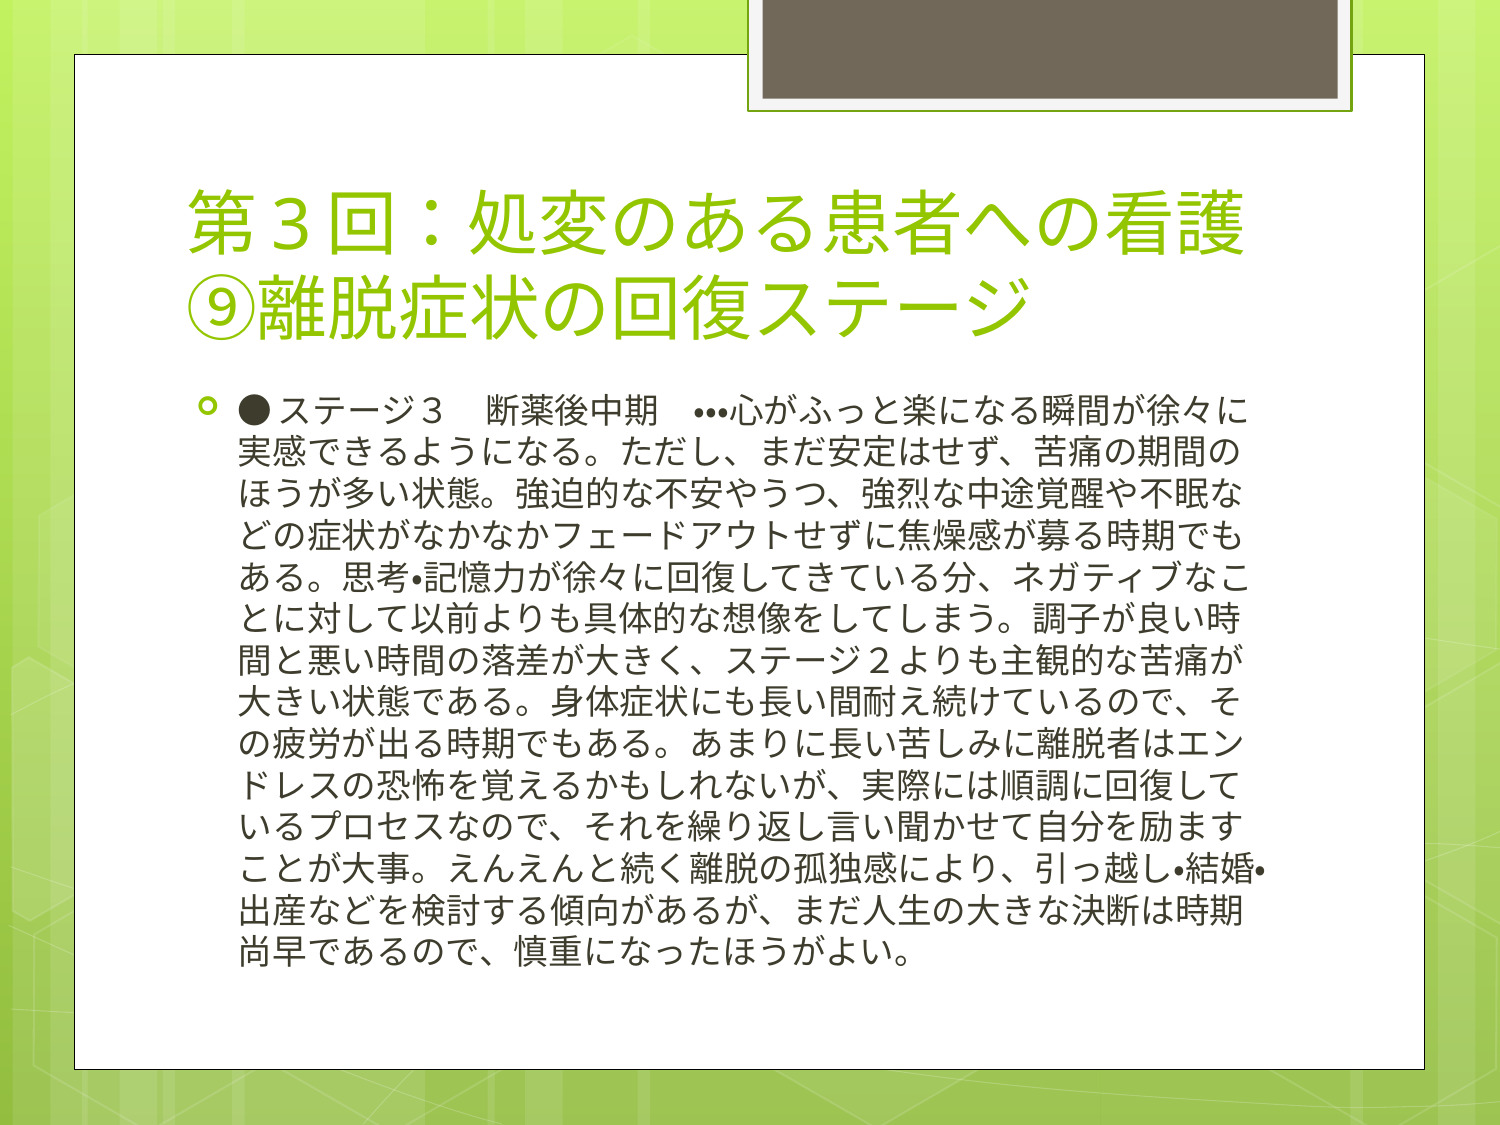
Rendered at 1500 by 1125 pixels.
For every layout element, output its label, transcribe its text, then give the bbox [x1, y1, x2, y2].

title 第3回：処変のある患者への看護 ⑨離脱症状の回復ステージ [171, 168, 1324, 357]
list ●ステージ３ 断薬後中期 ・・・心がふっと楽になる瞬間が徐々に実感できるようになる。ただし、まだ安定はせず、苦痛の期間のほうが多い状態。強迫的な不安やうつ、強烈な中途覚醒や不眠などの症状がなかなかフェードアウトせずに焦燥感が募る時期でもある。思考・記憶力が徐々に回復してきている分、ネガティブなことに対して以前よりも具体的な想像をしてしまう。調子が良い時間と悪い時間の落差が大きく、ステージ２よりも主観的な苦痛が大きい状態である。身体症状にも長い間耐え続けているので、その疲労が出る時期でもある。あまりに長い苦しみに離脱者はエンドレスの恐怖を覚えるかもしれないが、実際には順調に回復しているプロセスなので、それを繰り返し言い聞かせて自分を励ますことが大事。えんえんと続く離脱の孤独感により、引っ越し・結婚・出産などを検討する傾向があるが、まだ人生の大きな決断は時期尚早であるので、慎重になったほうがよい。 [171, 381, 1283, 988]
